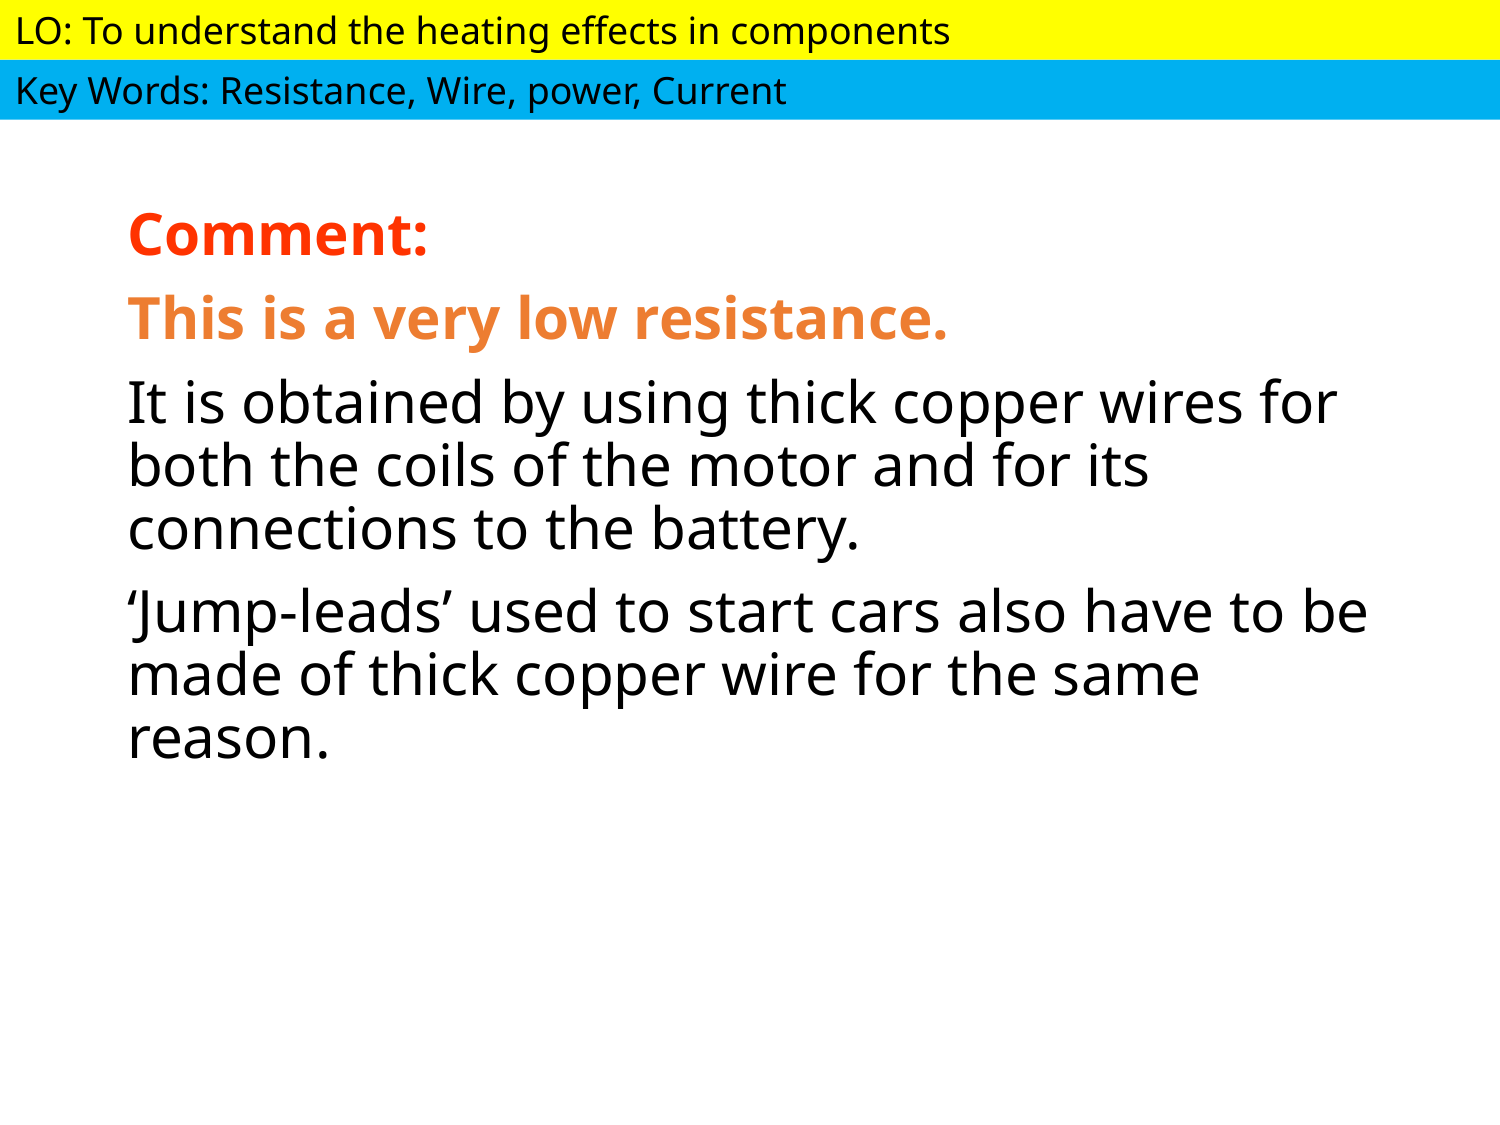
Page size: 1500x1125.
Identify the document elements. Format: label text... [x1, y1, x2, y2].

list Comment: This is a very low resistance. It is obtained by using thick copper wires for both the coils of the motor and for its connections to the battery. ‘Jump-leads’ used to start cars also have to be made of thick copper wire for the same reason. [112, 197, 1425, 1047]
